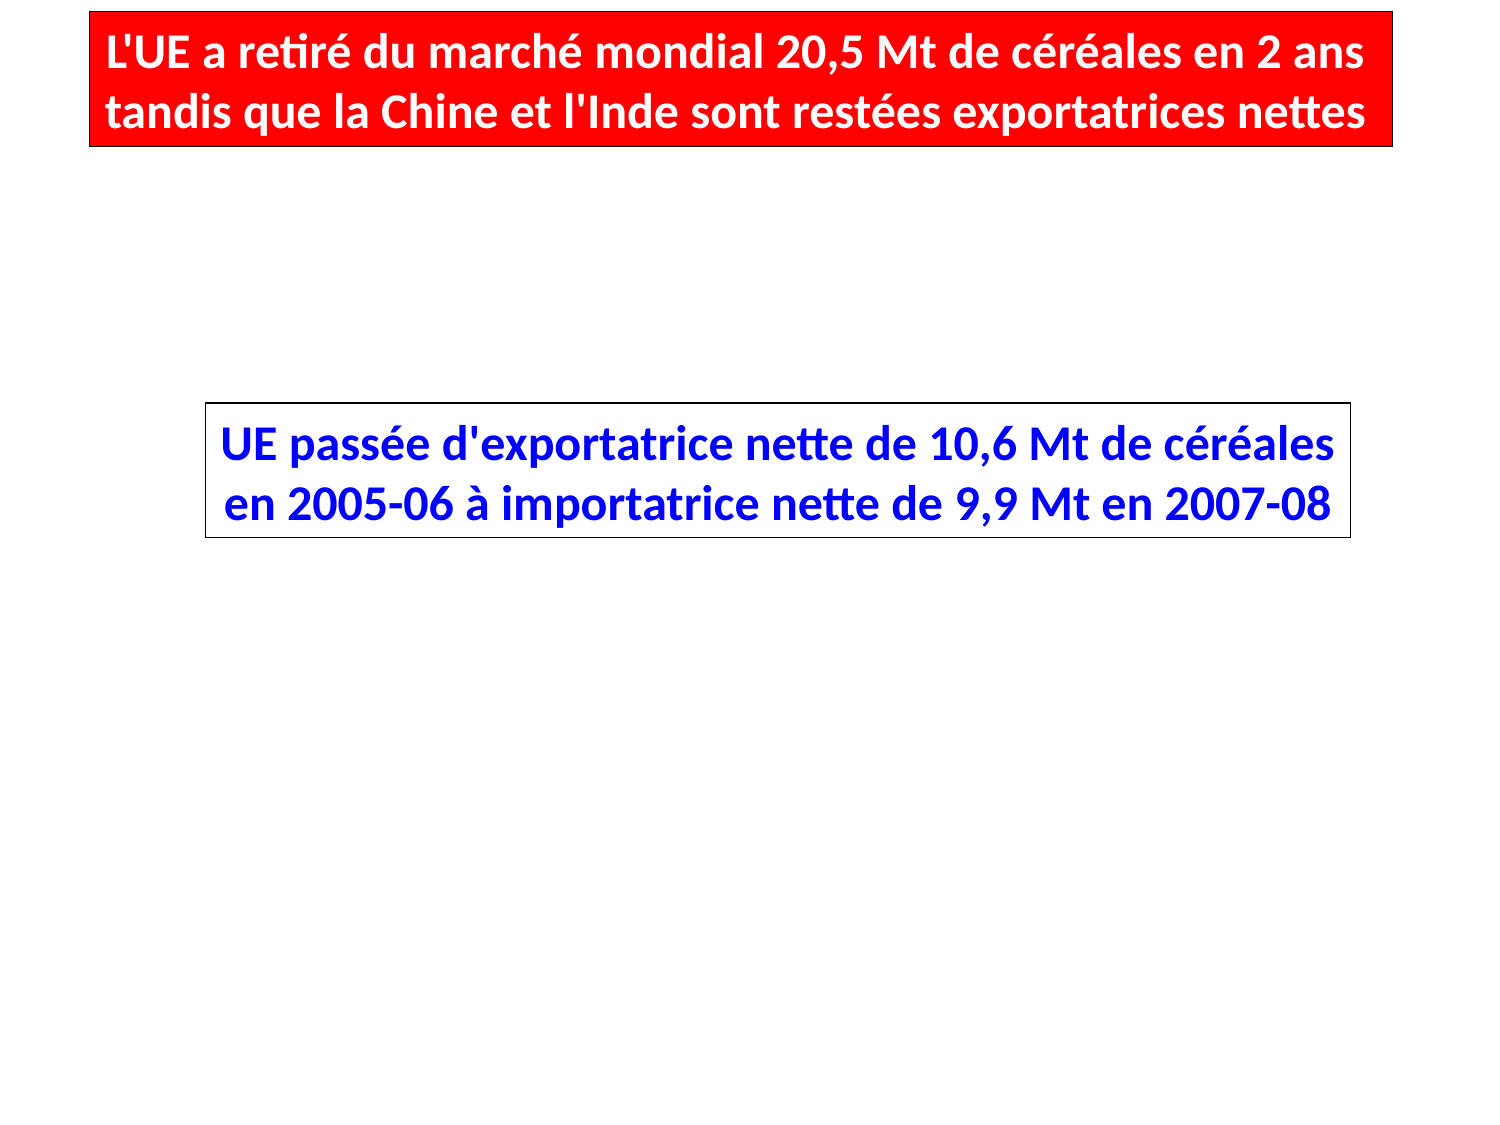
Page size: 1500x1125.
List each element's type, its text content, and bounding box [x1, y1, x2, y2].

text_box UE passée d'exportatrice nette de 10,6 Mt de céréales en 2005-06 à importatrice nette de 9,9 Mt en 2007-08 [205, 402, 1351, 538]
text_box L'UE a retiré du marché mondial 20,5 Mt de céréales en 2 ans tandis que la Chine et l'Inde sont restées exportatrices nettes [89, 11, 1393, 147]
